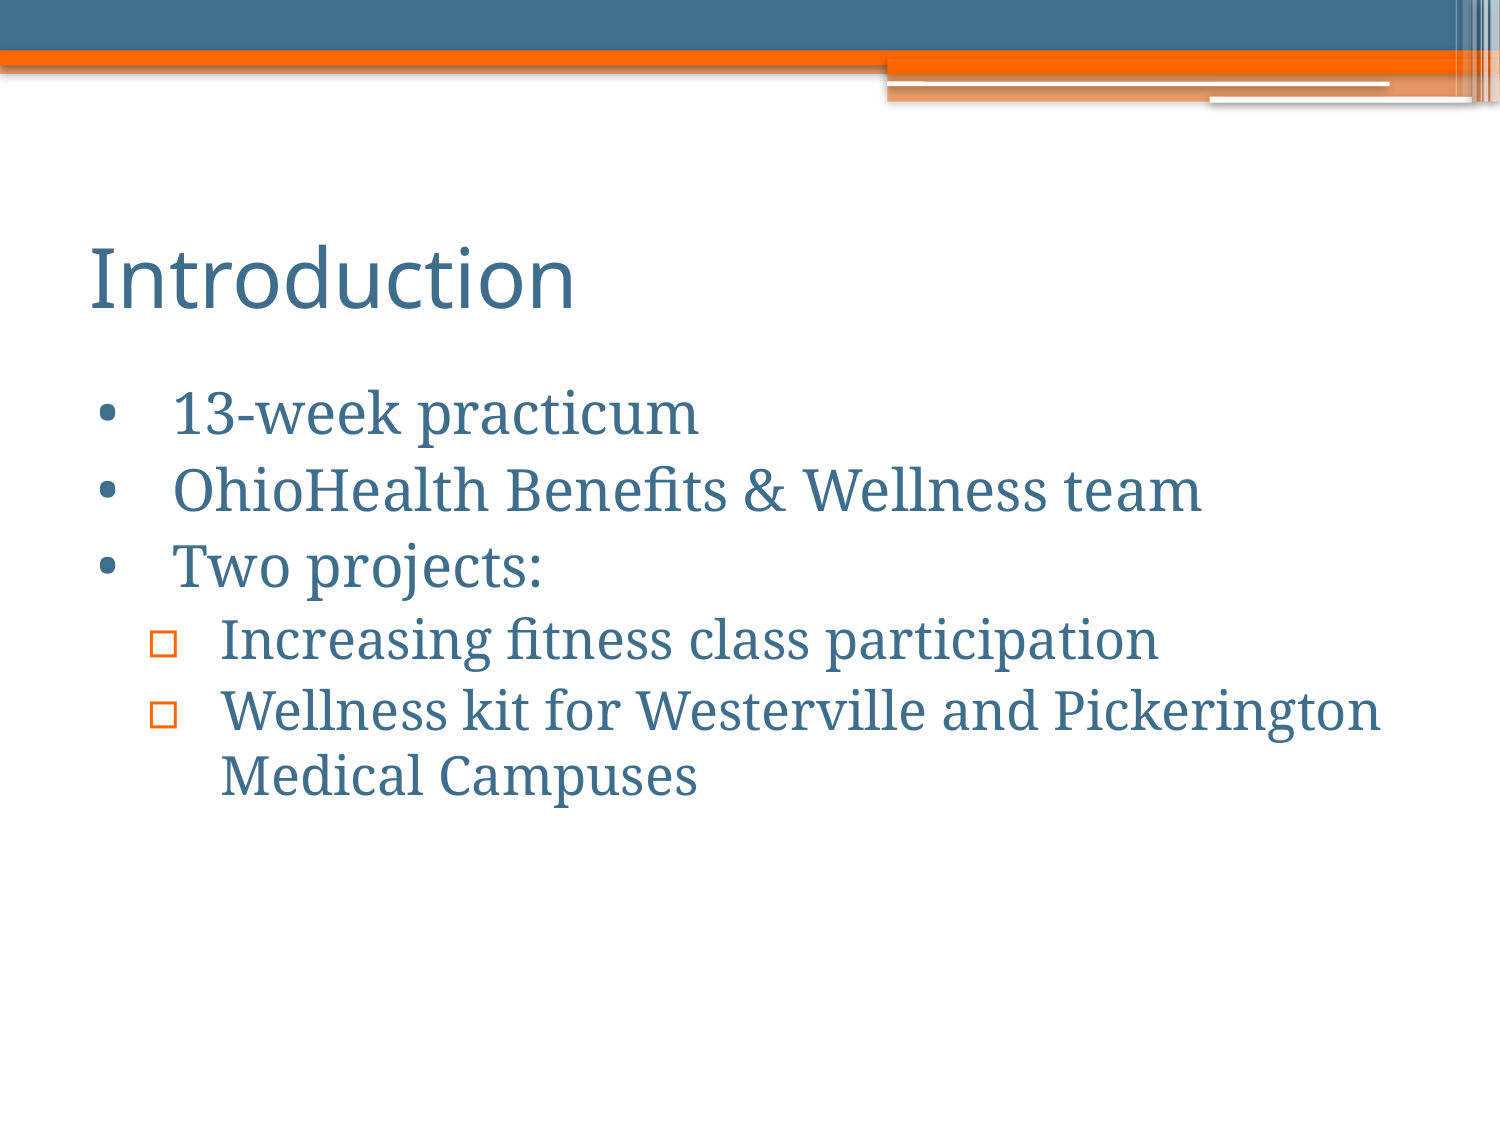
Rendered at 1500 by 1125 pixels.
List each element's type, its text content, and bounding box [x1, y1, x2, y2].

title Introduction [75, 187, 1425, 363]
list 13-week practicum OhioHealth Benefits & Wellness team Two projects: Increasing fitness class participation Wellness kit for Westerville and Pickerington Medical Campuses [75, 368, 1425, 1079]
